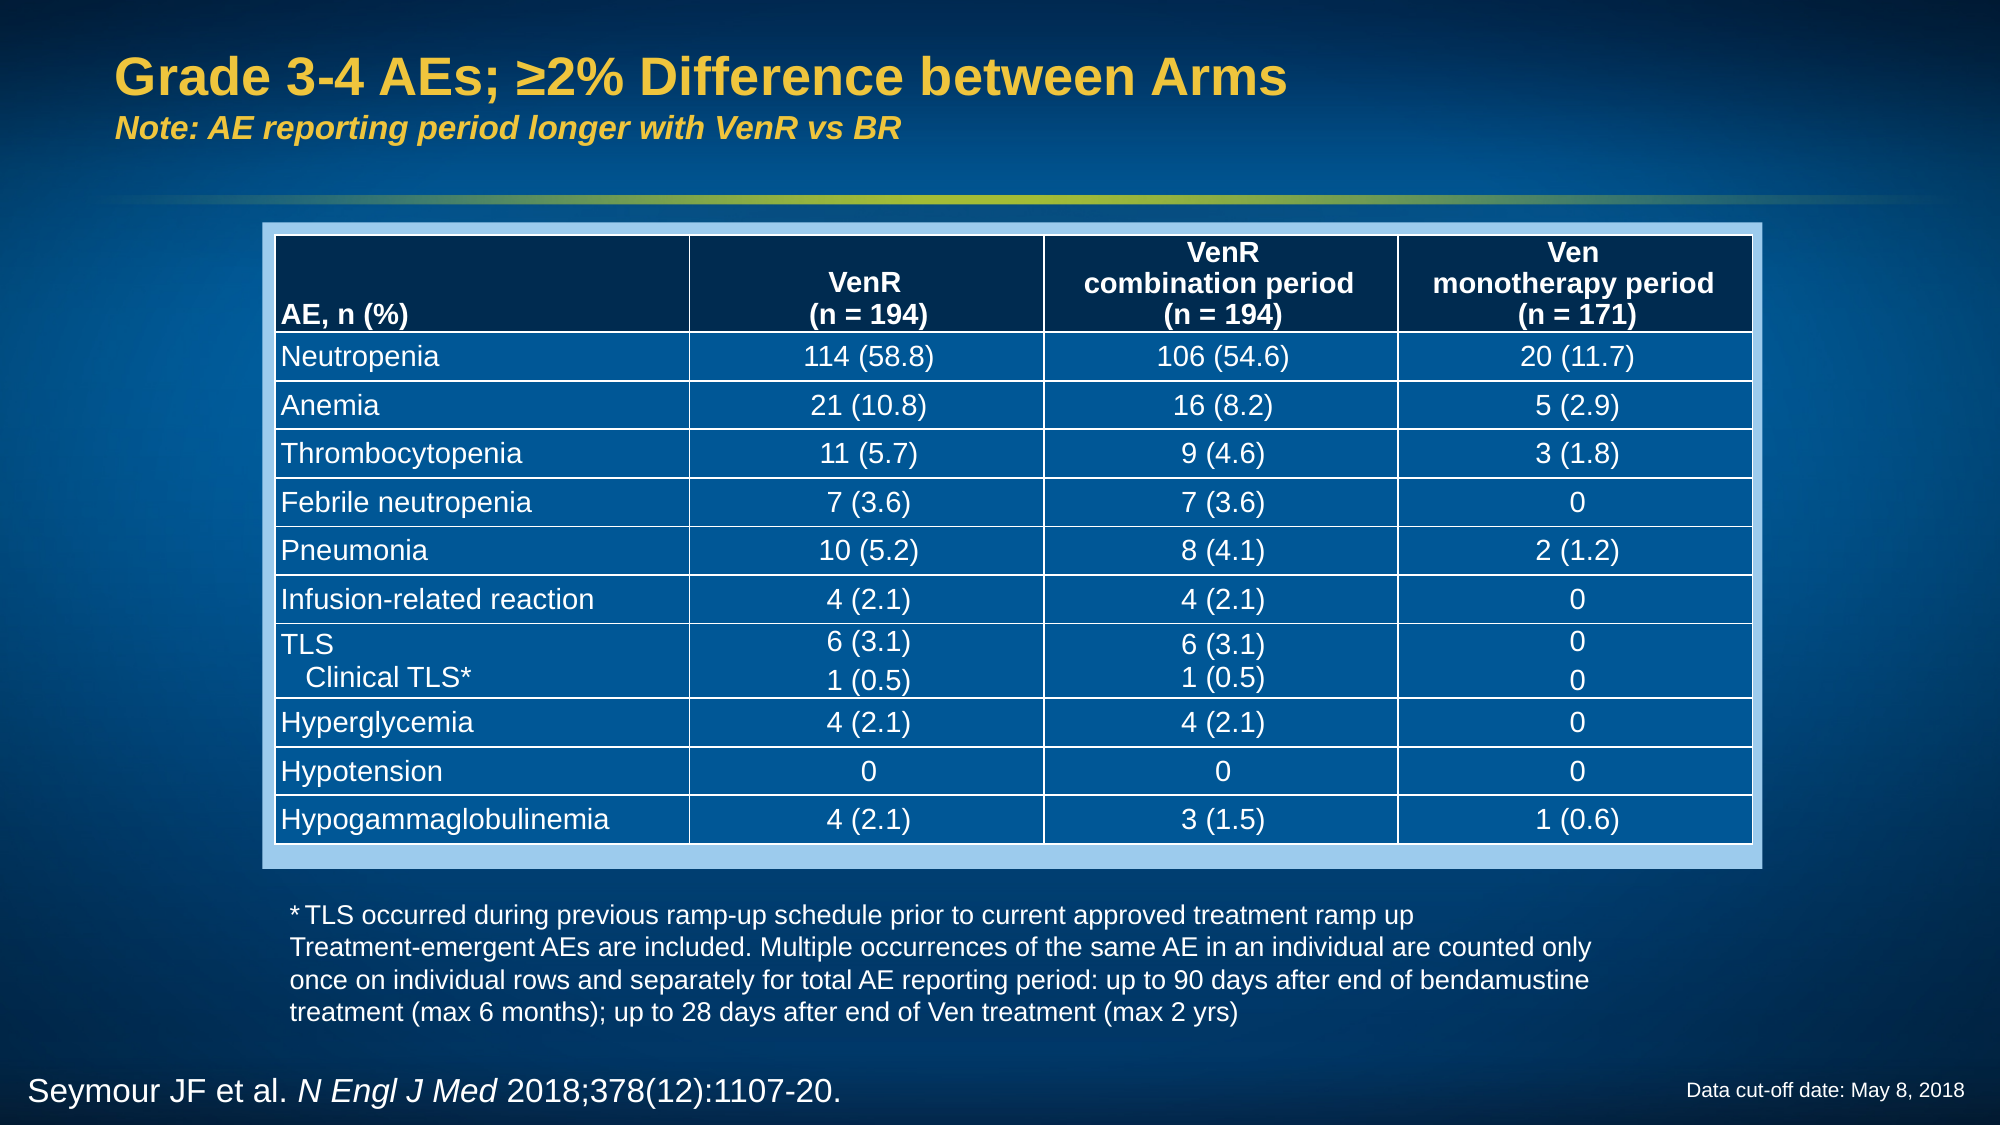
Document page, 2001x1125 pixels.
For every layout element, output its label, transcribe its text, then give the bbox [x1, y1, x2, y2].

table_cell TLS Clinical TLS* [276, 624, 689, 697]
table_header VenR combination period (n = 194) [1045, 236, 1397, 331]
table_cell 9 (4.6) [1045, 430, 1397, 477]
table_cell Hypogammaglobulinemia [276, 796, 689, 843]
text_box Data cut-off date: May 8, 2018 [1587, 1069, 1980, 1110]
table_cell 0 [1045, 748, 1397, 794]
table_cell 0 [1399, 479, 1752, 526]
table_cell 2 (1.2) [1399, 527, 1752, 574]
table_cell 21 (10.8) [690, 382, 1043, 428]
list * TLS occurred during previous ramp-up schedule prior to current approved treatment ramp up Treatment-emergent AEs are included. Multiple occurrences of the same AE in an individual are counted only once on individual rows and separately for total AE reporting period: up to 90 days after end of bendamustine treatment (max 6 months); up to 28 days after end of Ven treatment (max 2 yrs) [274, 889, 1655, 934]
table_header AE, n (%) [276, 236, 689, 331]
table_cell 4 (2.1) [690, 796, 1043, 843]
table_cell 0 [690, 748, 1043, 794]
table_cell 5 (2.9) [1399, 382, 1752, 428]
table_cell 4 (2.1) [690, 699, 1043, 746]
table_cell 8 (4.1) [1045, 527, 1397, 574]
table_cell 16 (8.2) [1045, 382, 1397, 428]
table_cell 0 0 [1399, 624, 1752, 697]
table_cell 11 (5.7) [690, 430, 1043, 477]
table_cell 4 (2.1) [1045, 699, 1397, 746]
table_cell 4 (2.1) [690, 576, 1043, 623]
table_cell Anemia [276, 382, 689, 428]
picture [0, 0, 2000, 1125]
table_cell Febrile neutropenia [276, 479, 689, 526]
text_box Seymour JF et al. N Engl J Med 2018;378(12):1107-20. [12, 1061, 1000, 1117]
title Grade 3-4 AEs; ≥2% Difference between Arms Note: AE reporting period longer with VenR vs BR [99, 0, 1900, 188]
table_cell 7 (3.6) [1045, 479, 1397, 526]
table_cell Thrombocytopenia [276, 430, 689, 477]
table_cell 6 (3.1) 1 (0.5) [1045, 624, 1397, 697]
table_cell 6 (3.1) 1 (0.5) [690, 624, 1043, 697]
table_cell 7 (3.6) [690, 479, 1043, 526]
table_cell 0 [1399, 699, 1752, 746]
table_cell 1 (0.6) [1399, 796, 1752, 843]
text_box [262, 222, 1763, 869]
table_cell Neutropenia [276, 333, 689, 380]
table_cell 10 (5.2) [690, 527, 1043, 574]
table_cell 114 (58.8) [690, 333, 1043, 380]
table_header VenR (n = 194) [690, 236, 1043, 331]
table_cell Hypotension [276, 748, 689, 794]
table_cell 3 (1.5) [1045, 796, 1397, 843]
table_cell Infusion-related reaction [276, 576, 689, 623]
table_cell 3 (1.8) [1399, 430, 1752, 477]
table_cell Hyperglycemia [276, 699, 689, 746]
table_cell 20 (11.7) [1399, 333, 1752, 380]
table_cell 0 [1399, 748, 1752, 794]
table_cell 106 (54.6) [1045, 333, 1397, 380]
table_cell 0 [1399, 576, 1752, 623]
table_header Ven monotherapy period (n = 171) [1399, 236, 1752, 331]
table_cell Pneumonia [276, 527, 689, 574]
table_cell 4 (2.1) [1045, 576, 1397, 623]
